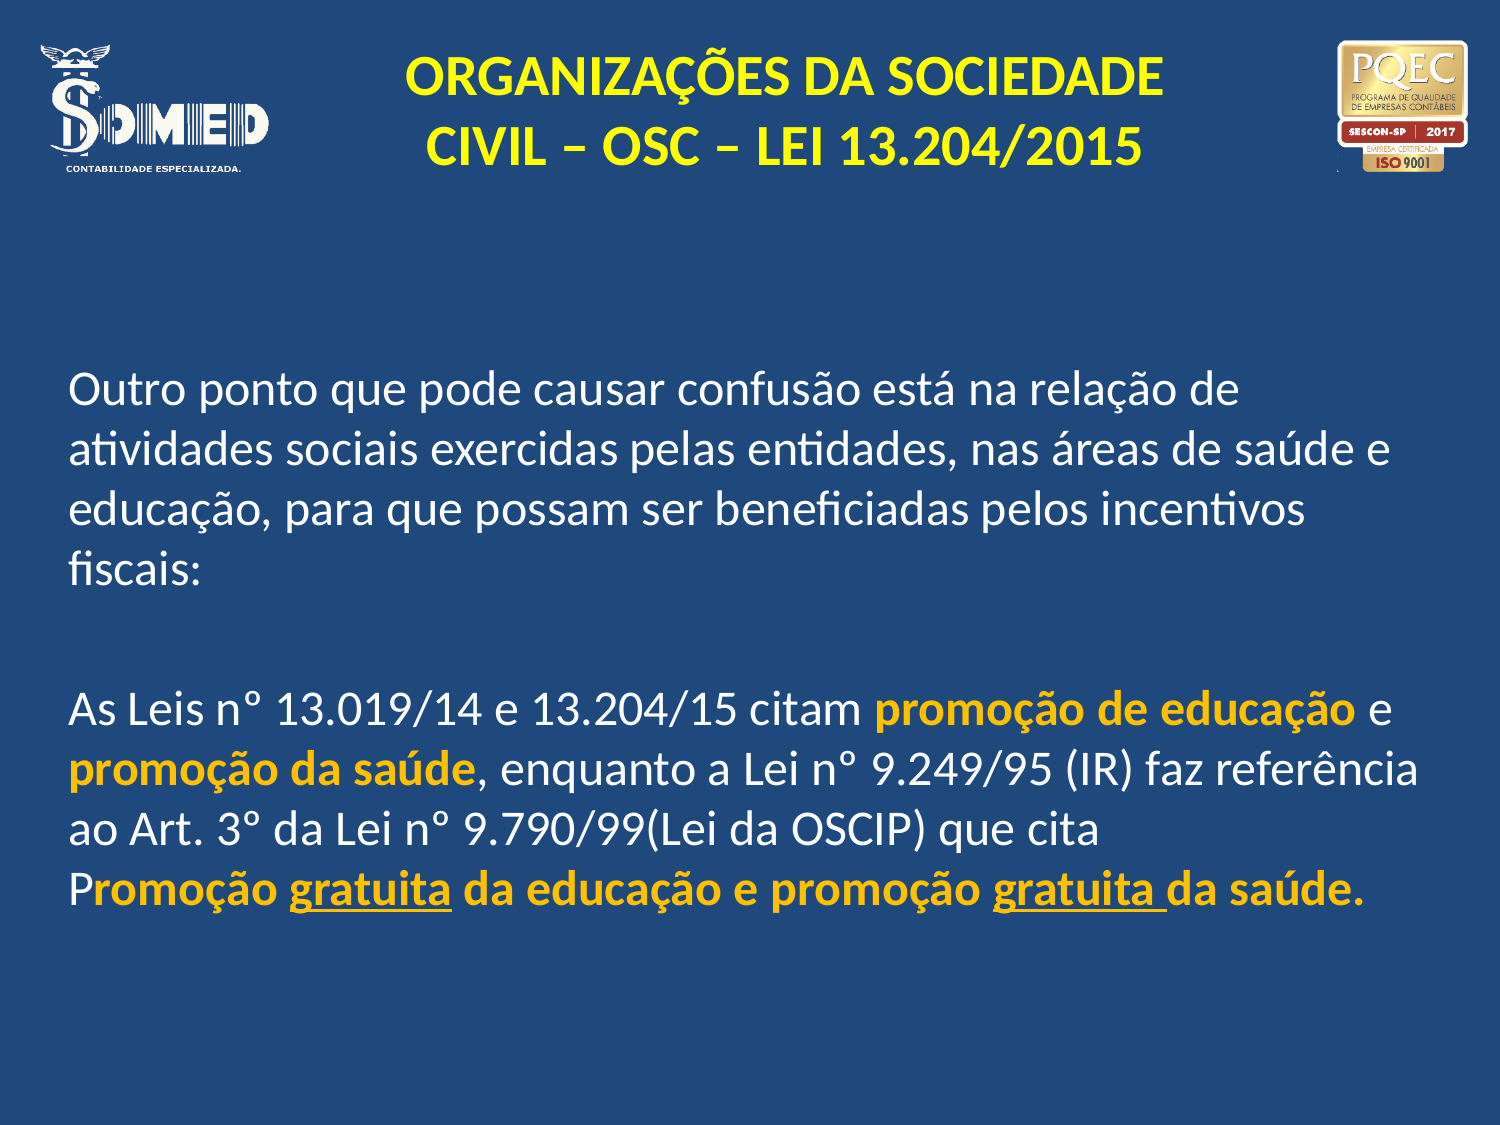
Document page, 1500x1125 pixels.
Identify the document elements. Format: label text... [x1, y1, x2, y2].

picture [32, 39, 281, 196]
picture [1336, 40, 1468, 172]
list Outro ponto que pode causar confusão está na relação de atividades sociais exercidas pelas entidades, nas áreas de saúde e educação, para que possam ser beneficiadas pelos incentivos fiscais: As Leis nº 13.019/14 e 13.204/15 citam promoção de educação e promoção da saúde, enquanto a Lei nº 9.249/95 (IR) faz referência ao Art. 3º da Lei nº 9.790/99(Lei da OSCIP) que cita Promoção gratuita da educação e promoção gratuita da saúde. [53, 208, 1451, 1094]
title ORGANIZAÇÕES DA SOCIEDADE CIVIL – OSC – LEI 13.204/2015 [117, 53, 1468, 241]
